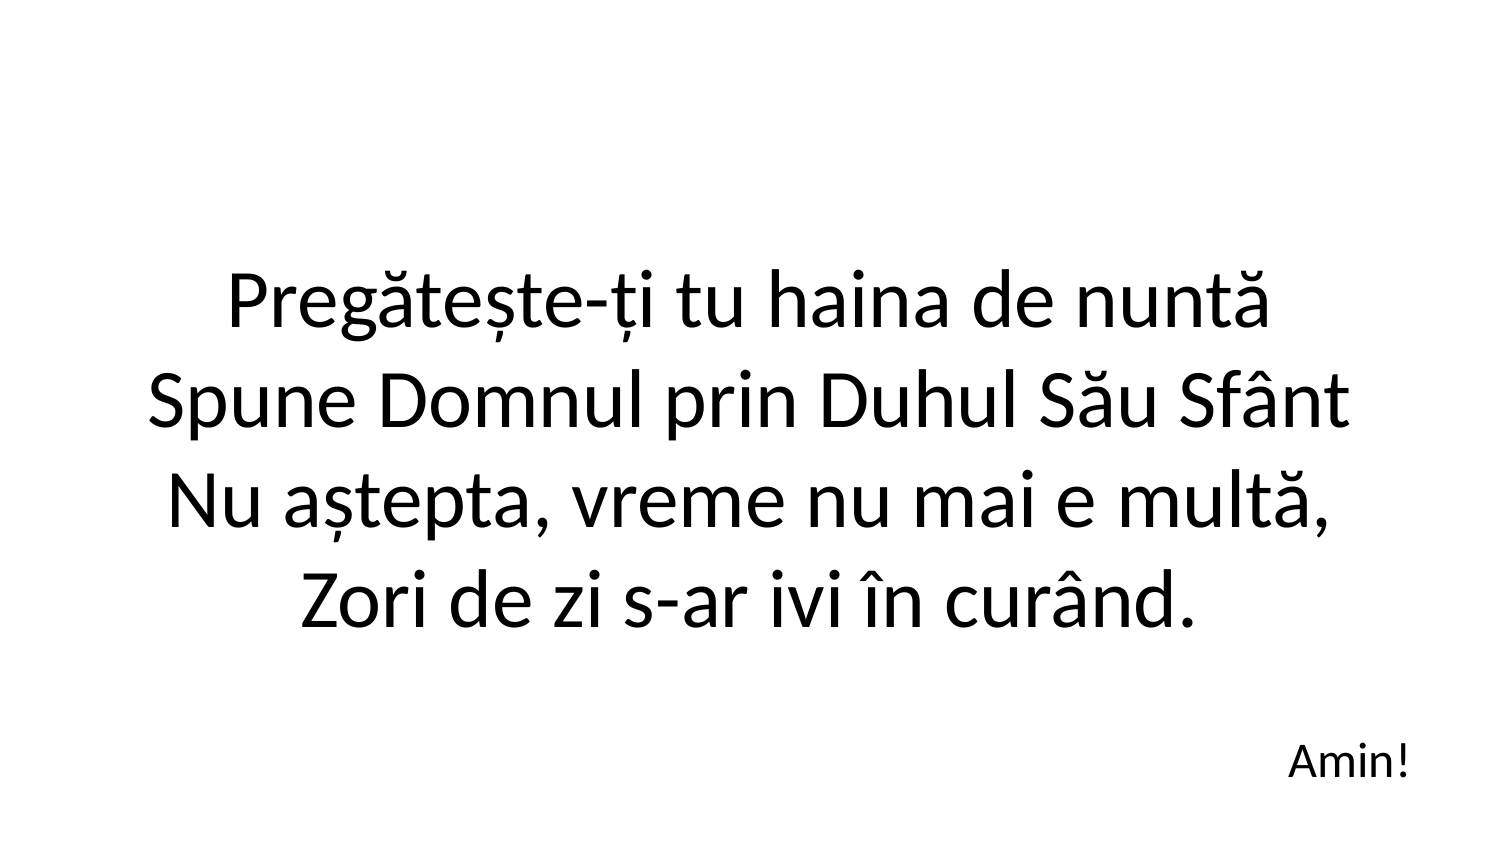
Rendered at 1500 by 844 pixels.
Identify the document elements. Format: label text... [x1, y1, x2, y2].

text_box Amin! [1273, 674, 1427, 795]
text_box Pregătește-ți tu haina de nuntă Spune Domnul prin Duhul Său Sfânt Nu aștepta, vreme nu mai e multă, Zori de zi s-ar ivi în curând. [132, 192, 1368, 652]
